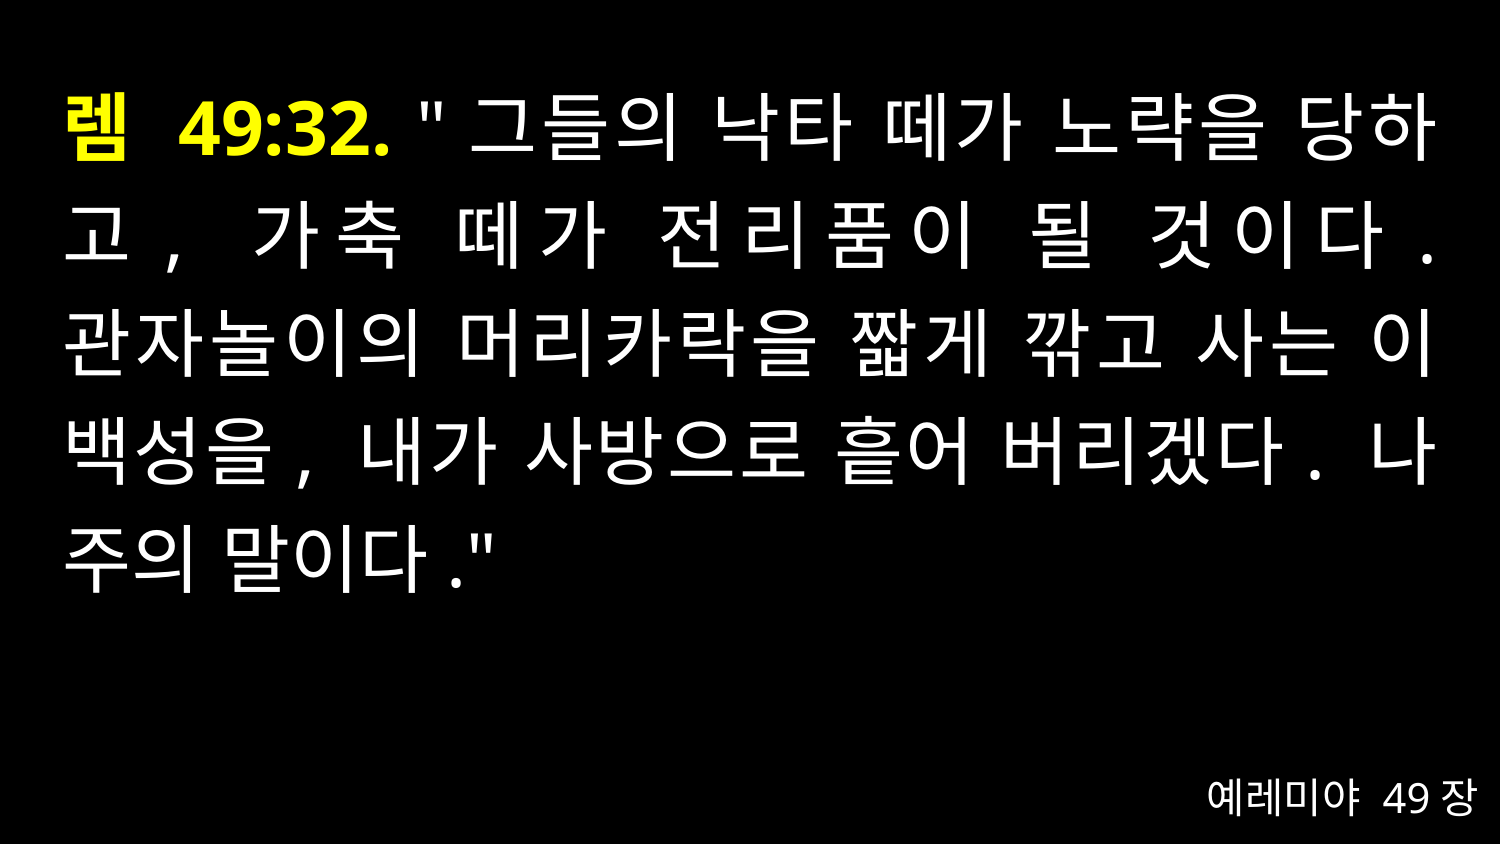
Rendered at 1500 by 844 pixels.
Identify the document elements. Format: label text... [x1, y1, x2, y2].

subtitle 예레미야 49장 [916, 770, 1500, 844]
title 렘 49:32. "그들의 낙타 떼가 노략을 당하고, 가축 떼가 전리품이 될 것이다. 관자놀이의 머리카락을 짧게 깎고 사는 이 백성을, 내가 사방으로 흩어 버리겠다. 나 주의 말이다." [0, 0, 1500, 844]
